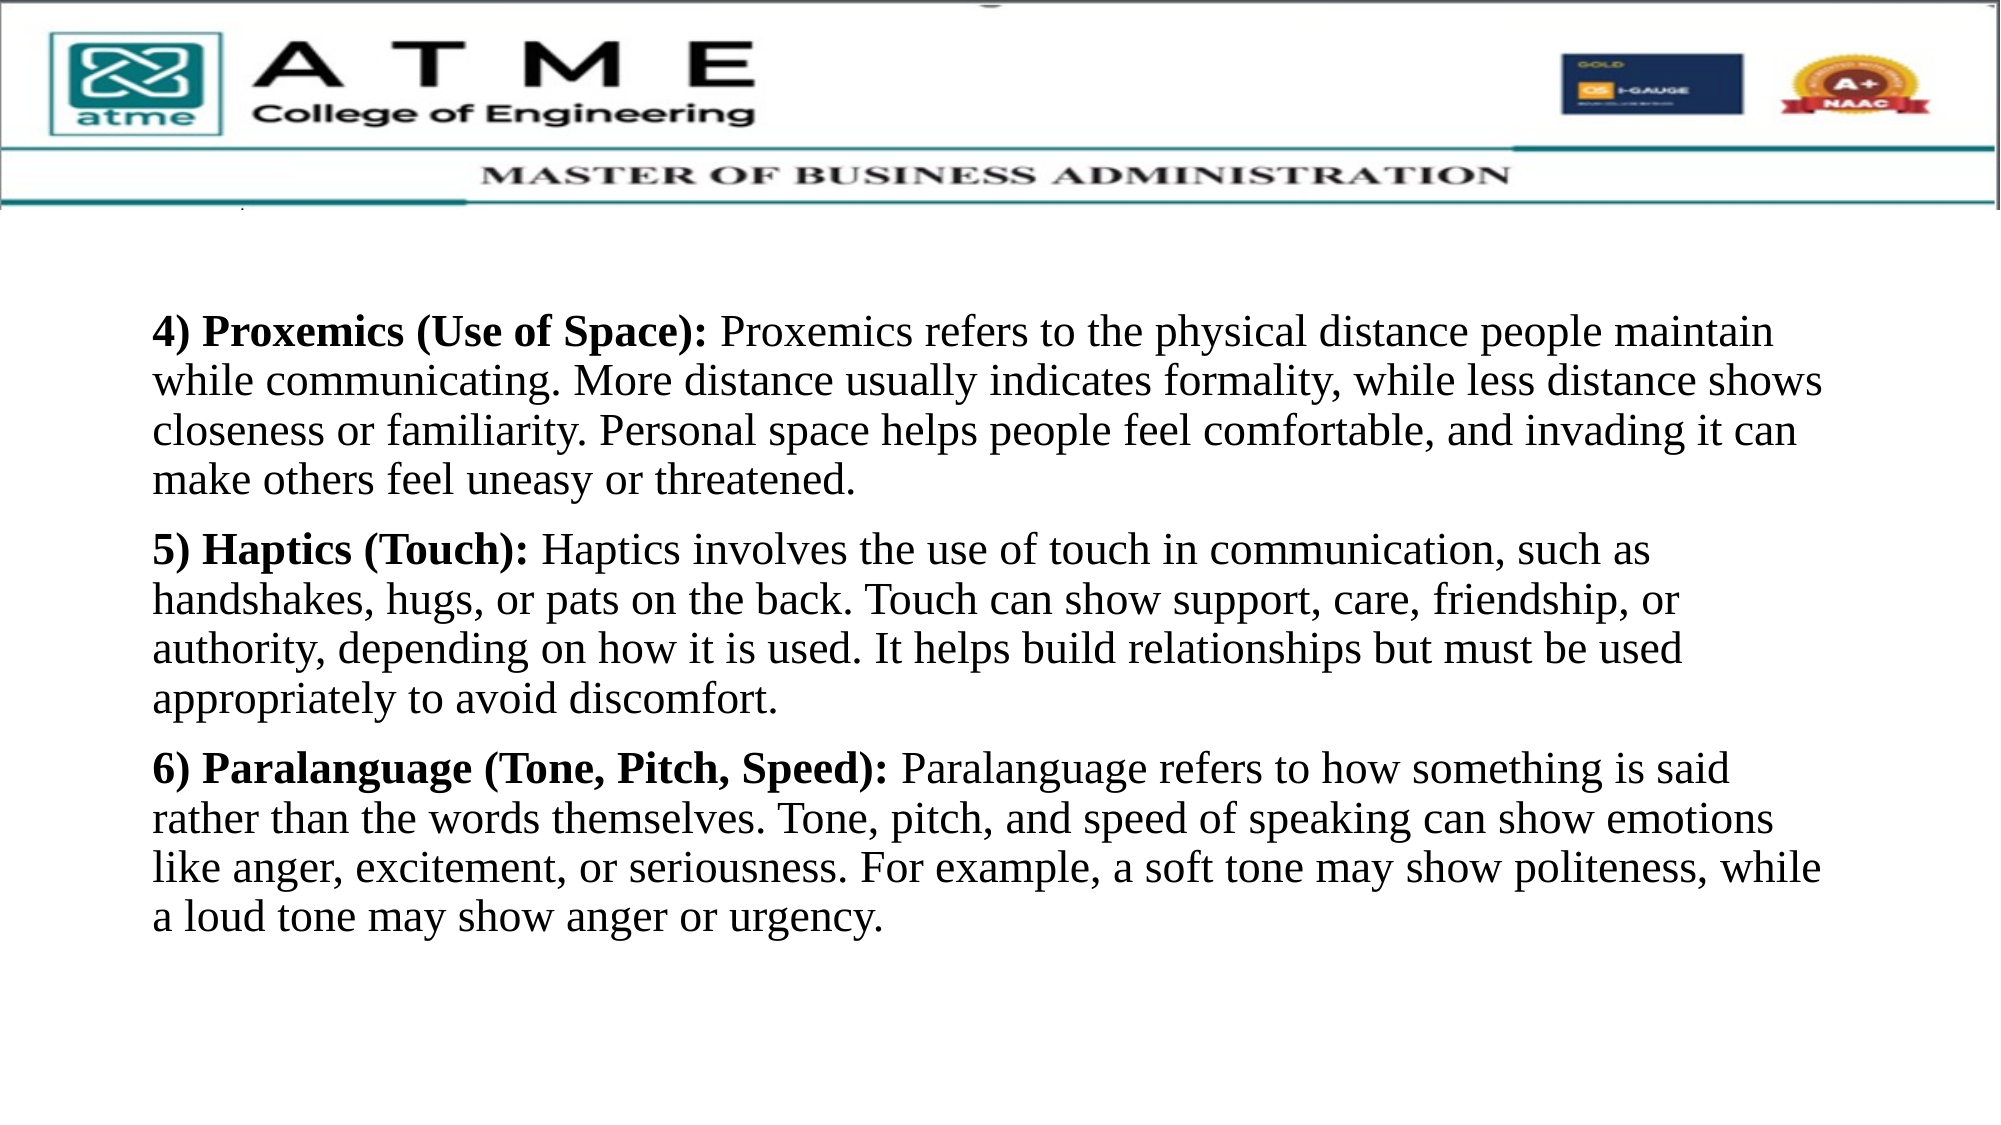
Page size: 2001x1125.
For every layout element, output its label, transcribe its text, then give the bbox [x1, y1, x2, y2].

picture [0, 0, 2000, 210]
list 4) Proxemics (Use of Space): Proxemics refers to the physical distance people maintain while communicating. More distance usually indicates formality, while less distance shows closeness or familiarity. Personal space helps people feel comfortable, and invading it can make others feel uneasy or threatened. 5) Haptics (Touch): Haptics involves the use of touch in communication, such as handshakes, hugs, or pats on the back. Touch can show support, care, friendship, or authority, depending on how it is used. It helps build relationships but must be used appropriately to avoid discomfort. 6) Paralanguage (Tone, Pitch, Speed): Paralanguage refers to how something is said rather than the words themselves. Tone, pitch, and speed of speaking can show emotions like anger, excitement, or seriousness. For example, a soft tone may show politeness, while a loud tone may show anger or urgency. [137, 299, 1863, 1014]
